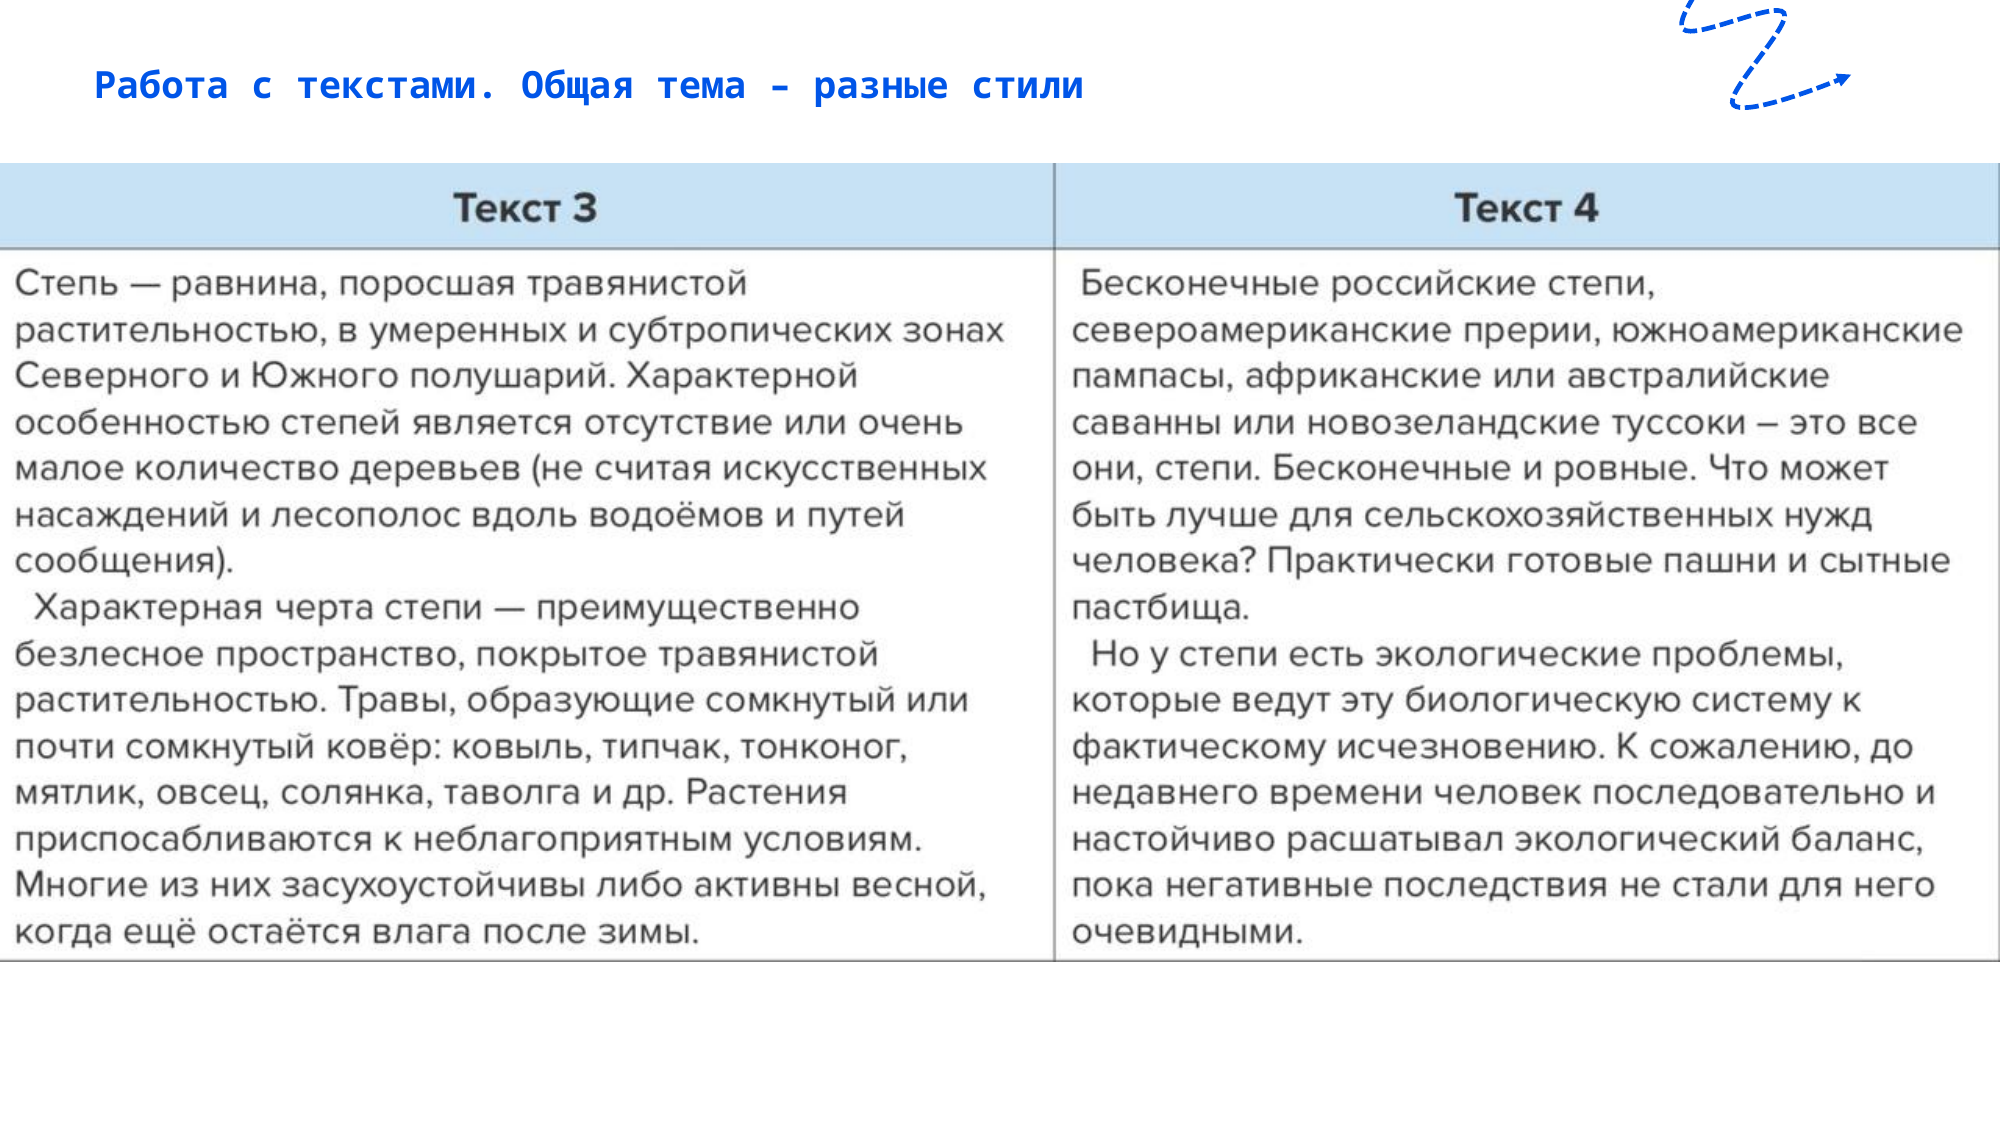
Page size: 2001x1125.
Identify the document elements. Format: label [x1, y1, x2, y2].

picture [0, 162, 2000, 963]
text_box [0, 0, 2000, 160]
